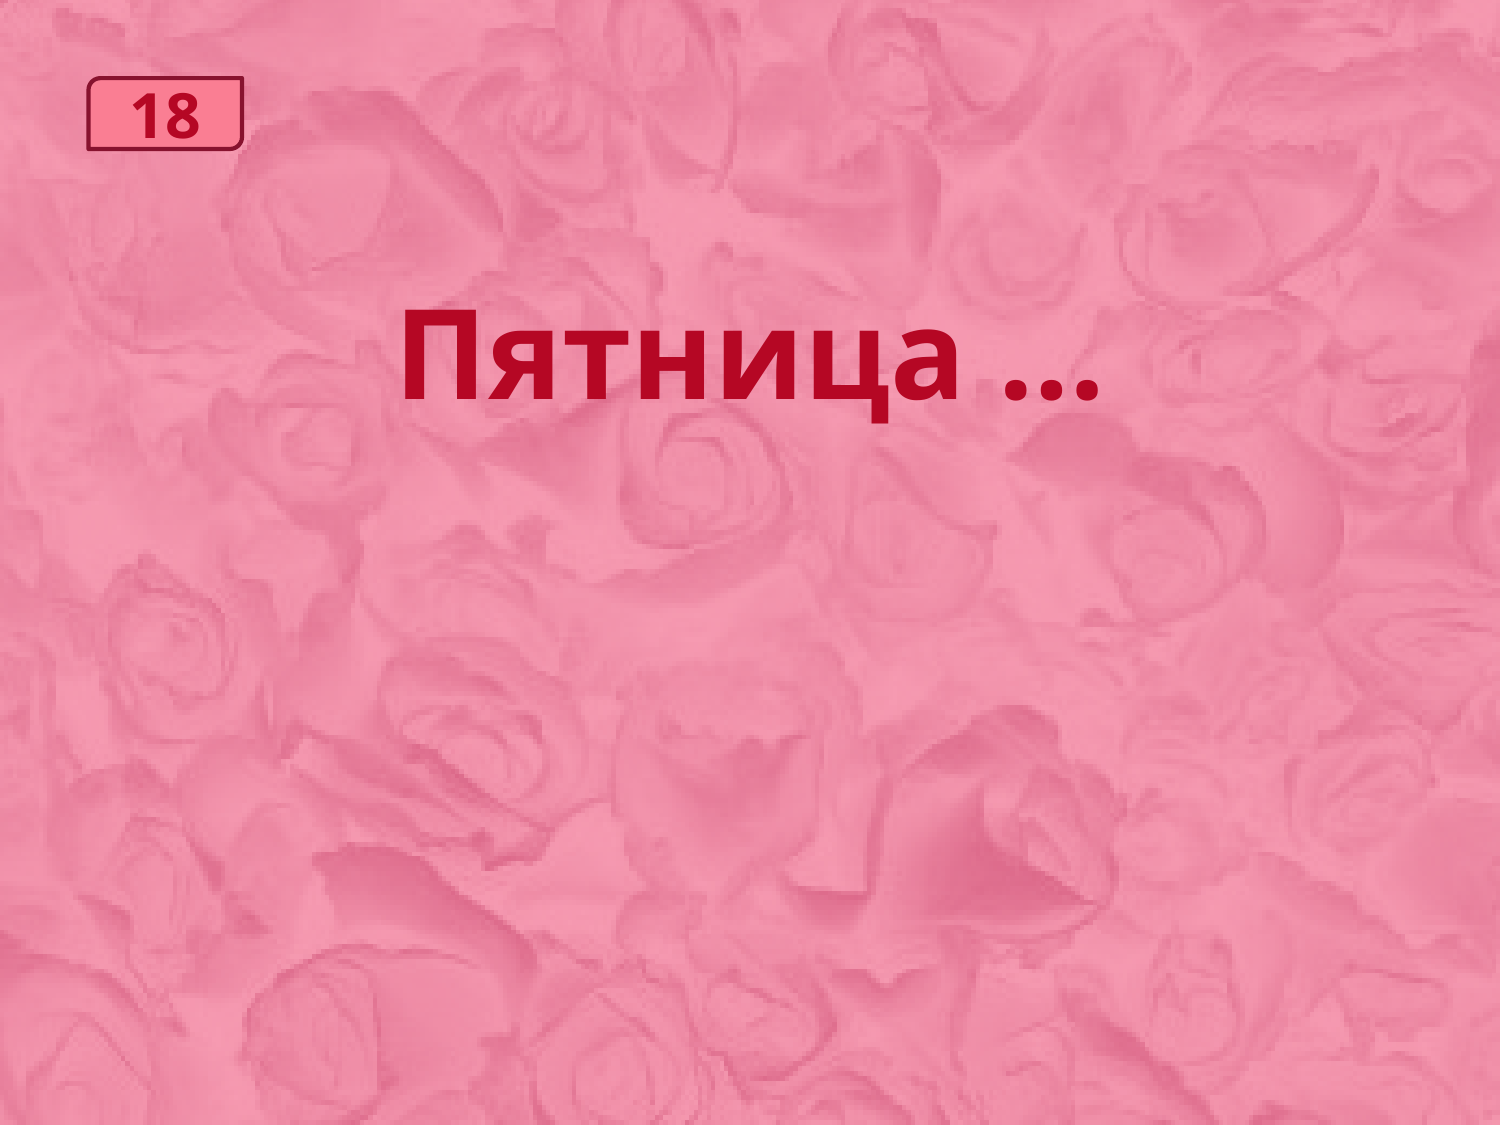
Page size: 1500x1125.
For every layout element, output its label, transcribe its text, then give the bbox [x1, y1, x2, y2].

text_box 18 [86, 76, 245, 152]
text_box Пятница … [123, 267, 1376, 432]
